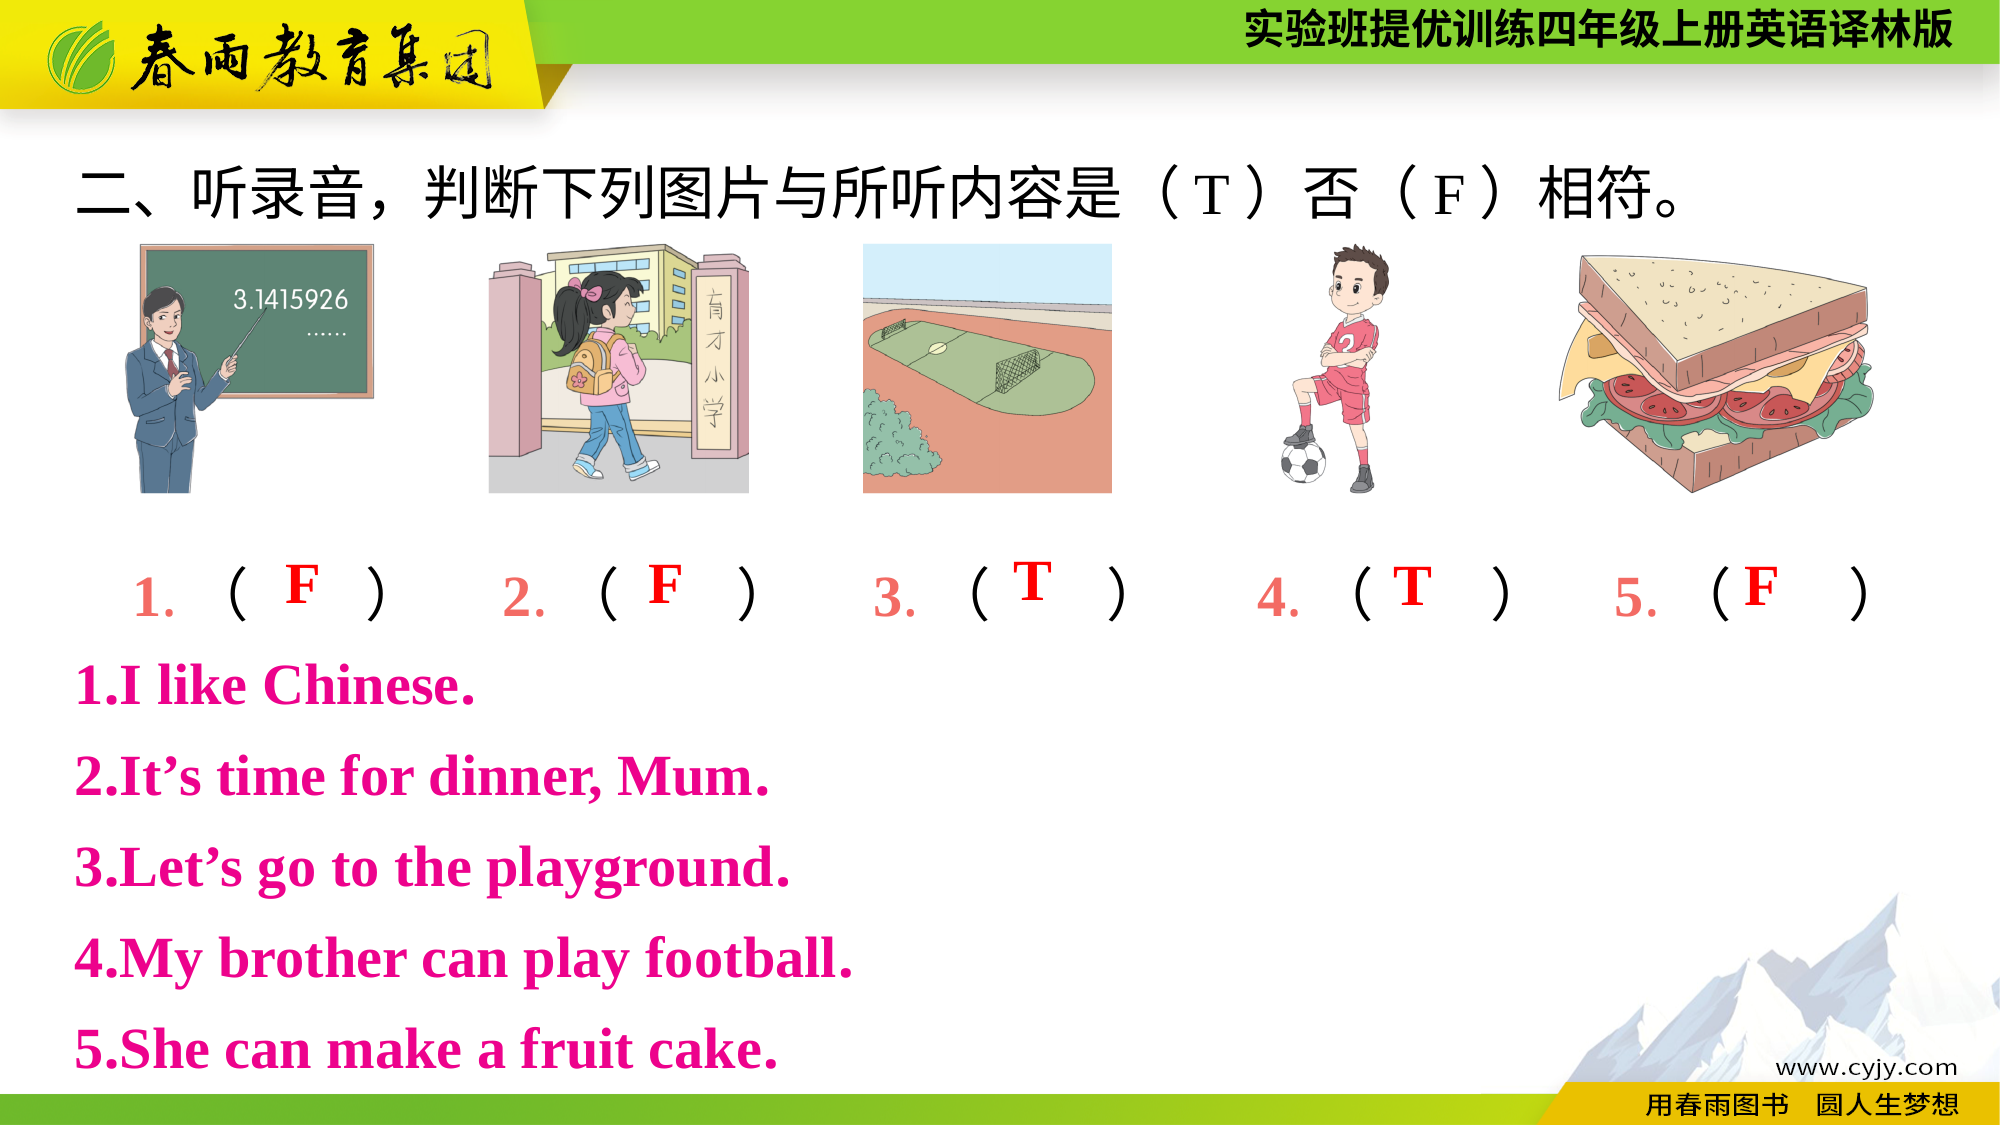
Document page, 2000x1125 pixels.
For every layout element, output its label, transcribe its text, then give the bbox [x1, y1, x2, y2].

text_box 1.（ ） 2.（ ） 3.（ ） 4.（ ） 5.（ ） [59, 515, 1944, 636]
text_box F [1729, 539, 1795, 625]
text_box F [634, 539, 700, 623]
text_box T [998, 539, 1068, 620]
picture [0, 0, 2000, 1125]
list 二、听录音，判断下列图片与所听内容是（T）否（F）相符。 [59, 113, 1944, 222]
text_box 1.I like Chinese. 2.It’s time for dinner, Mum. 3.Let’s go to the playground. 4.My brother can play football. 5.She can make a fruit cake. [59, 636, 1944, 1088]
text_box F [271, 539, 337, 623]
text_box T [1378, 539, 1447, 625]
